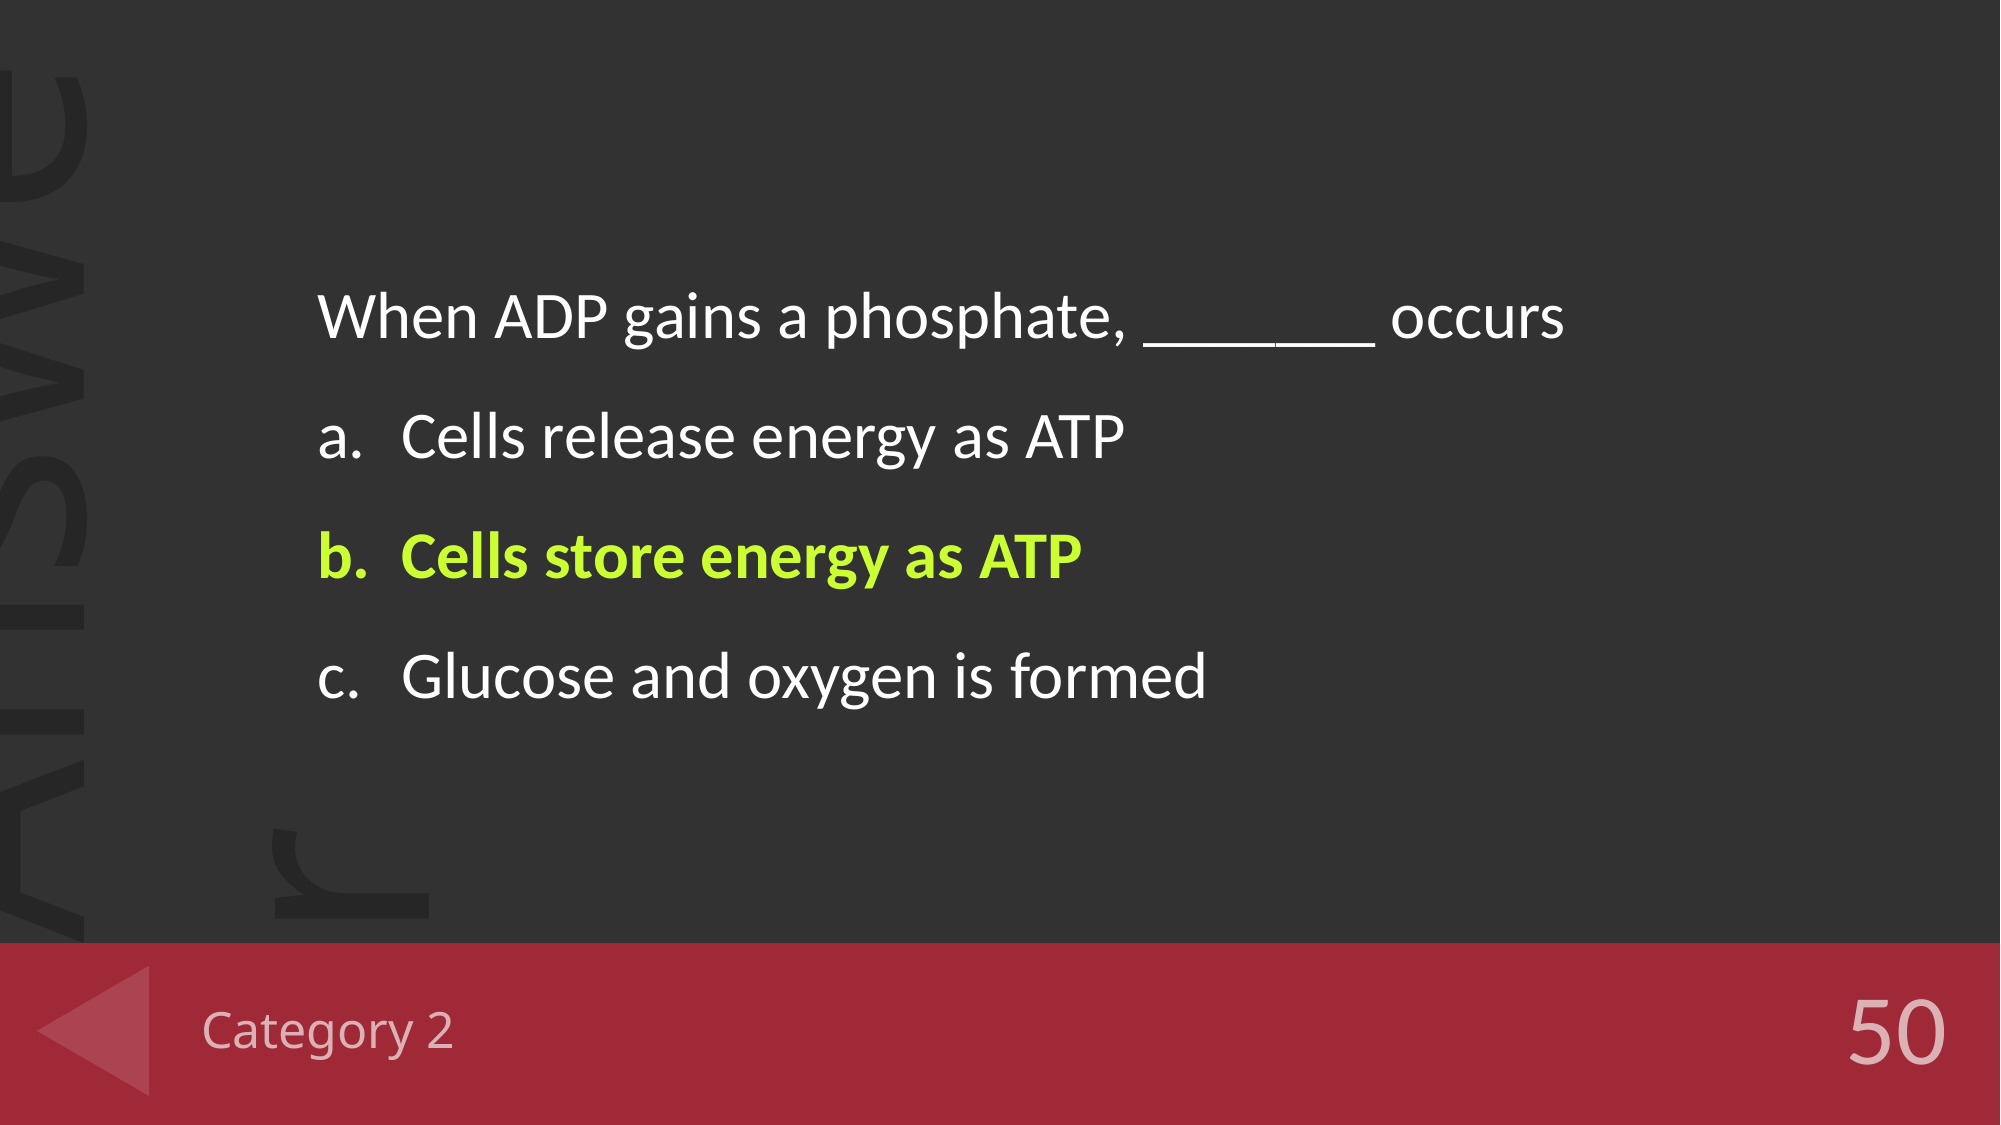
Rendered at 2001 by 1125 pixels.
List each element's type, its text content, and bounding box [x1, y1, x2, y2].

title Category 2 [185, 967, 1494, 1097]
list When ADP gains a phosphate, _______ occurs Cells release energy as ATP Cells store energy as ATP Glucose and oxygen is formed [302, 307, 1760, 636]
list 50 [1494, 967, 1963, 1097]
